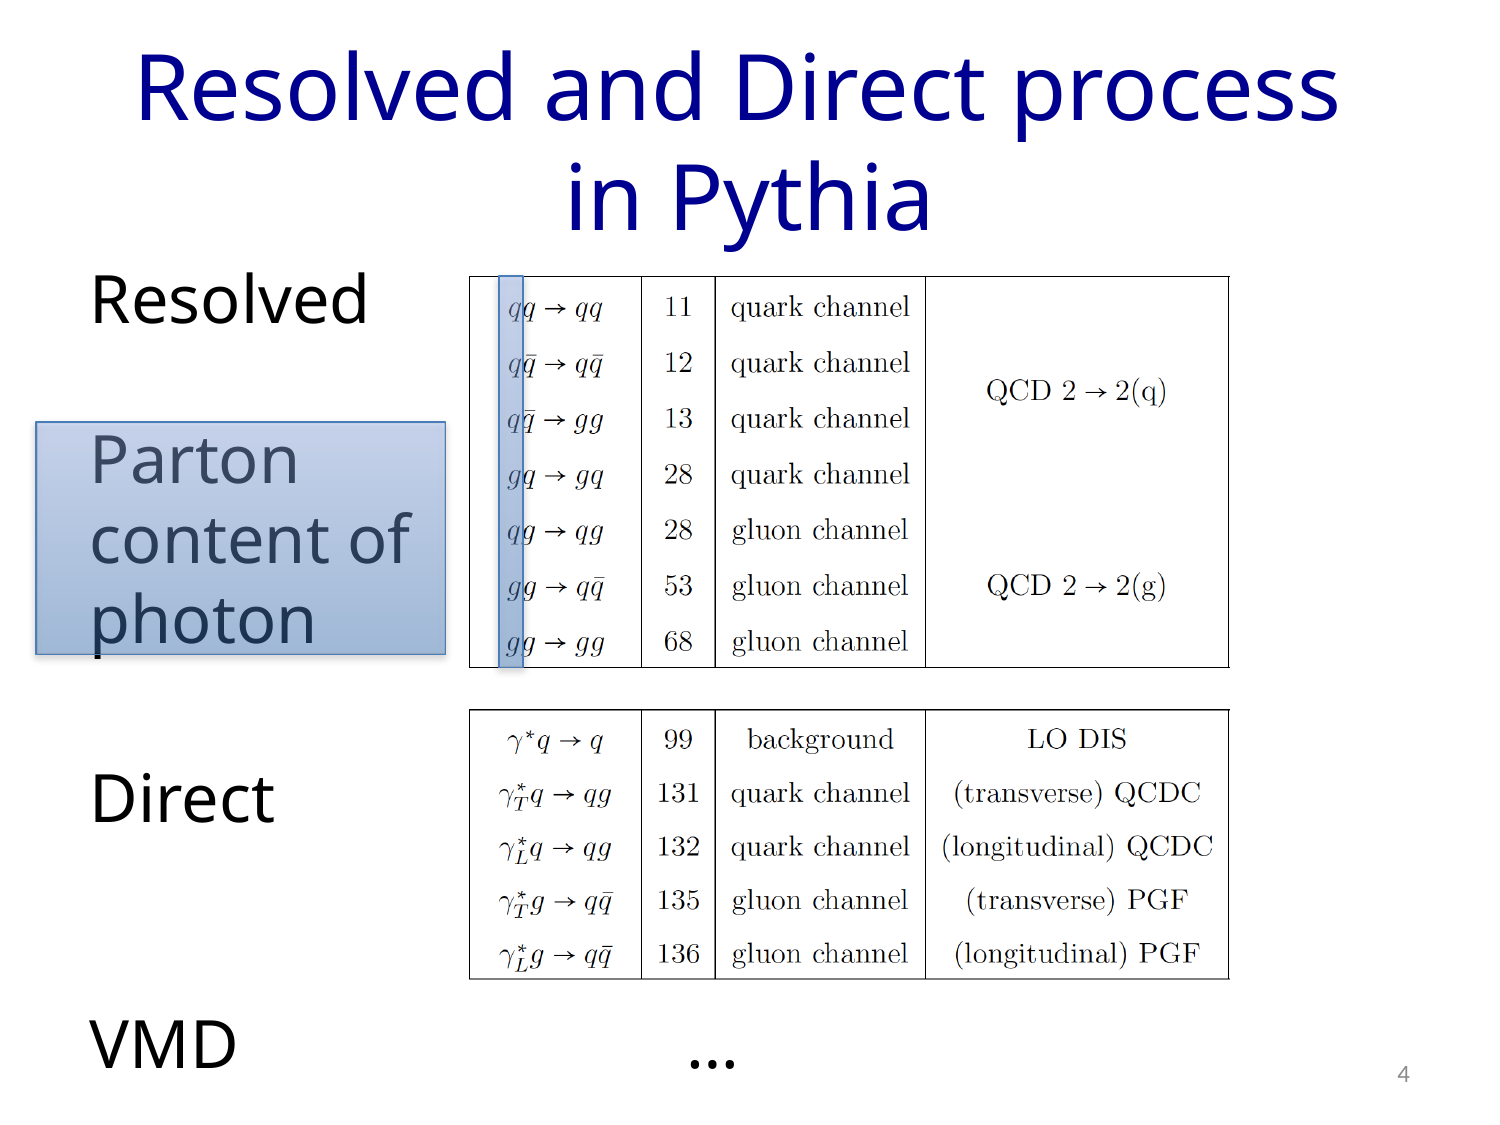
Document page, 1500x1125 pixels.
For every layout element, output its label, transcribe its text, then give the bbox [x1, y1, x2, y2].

picture [469, 275, 1230, 668]
text_box [35, 421, 446, 655]
text_box VMD … [74, 994, 1270, 1090]
text_box Resolved Parton content of photon [75, 249, 446, 421]
text_box Direct [75, 748, 446, 844]
title Resolved and Direct process in Pythia [75, 45, 1425, 233]
slide_number 4 [1074, 1042, 1425, 1103]
picture [469, 709, 1230, 981]
